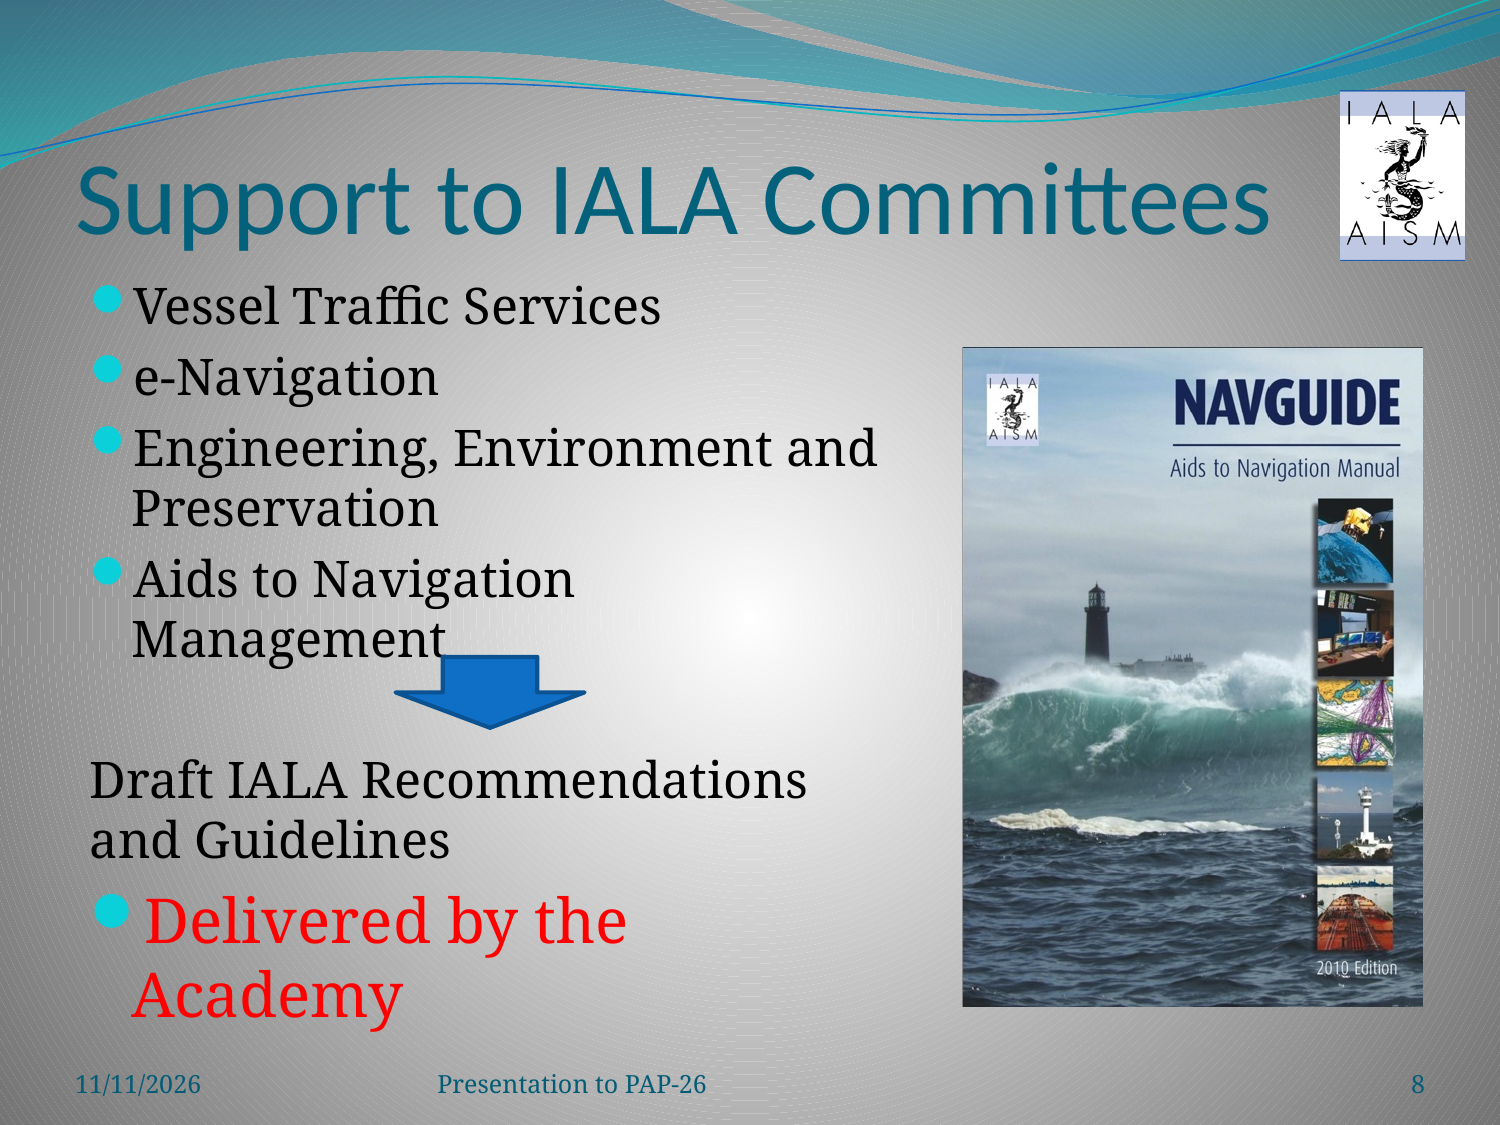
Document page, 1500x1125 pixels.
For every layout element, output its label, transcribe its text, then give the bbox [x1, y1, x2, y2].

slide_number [75, 1042, 425, 1103]
picture [1340, 90, 1465, 261]
footer Presentation to PAP-26 [437, 1042, 988, 1103]
list Vessel Traffic Services e-Navigation Engineering, Environment and Preservation Aids to Navigation Management Draft IALA Recommendations and Guidelines Delivered by the Academy [75, 267, 916, 1043]
text_box [393, 654, 587, 730]
title Support to IALA Committees [75, 115, 1425, 256]
slide_number 8 [1299, 1097, 1425, 1103]
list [962, 266, 1424, 1087]
